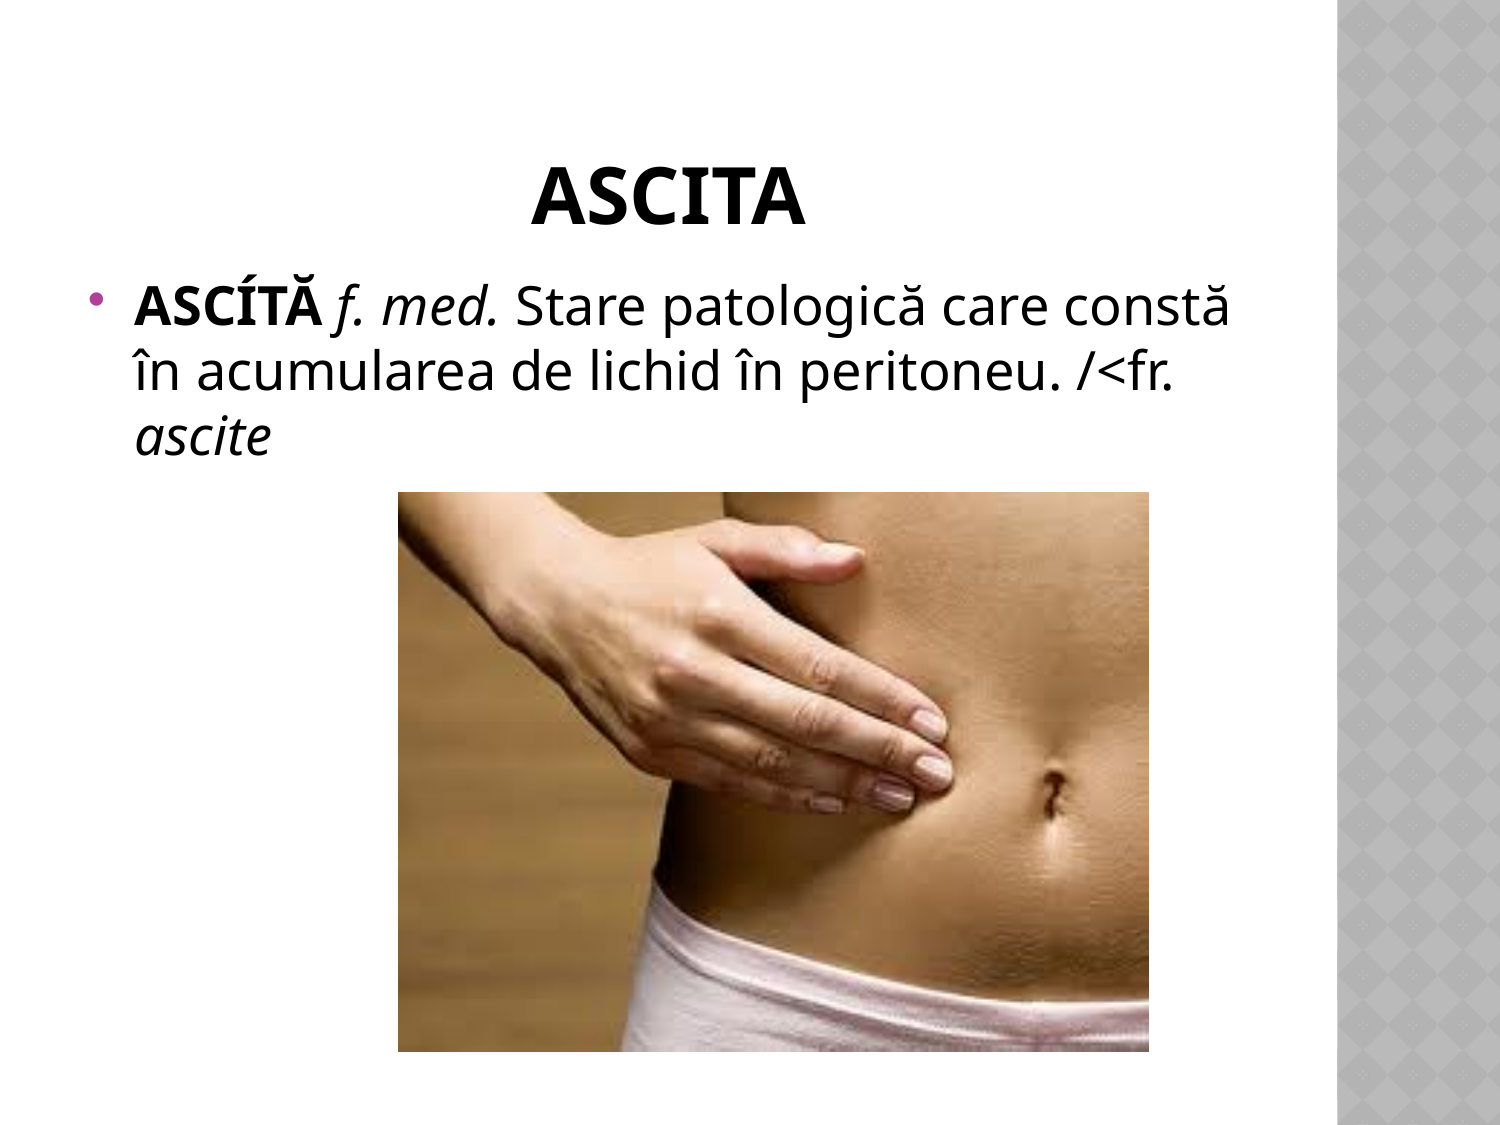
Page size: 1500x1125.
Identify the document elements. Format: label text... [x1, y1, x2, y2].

picture [397, 491, 1149, 1053]
list ASCÍTĂ f. med. Stare patologică care constă în acumularea de lichid în peritoneu. /<fr. ascite [75, 264, 1263, 1059]
title Ascita [75, 52, 1263, 240]
